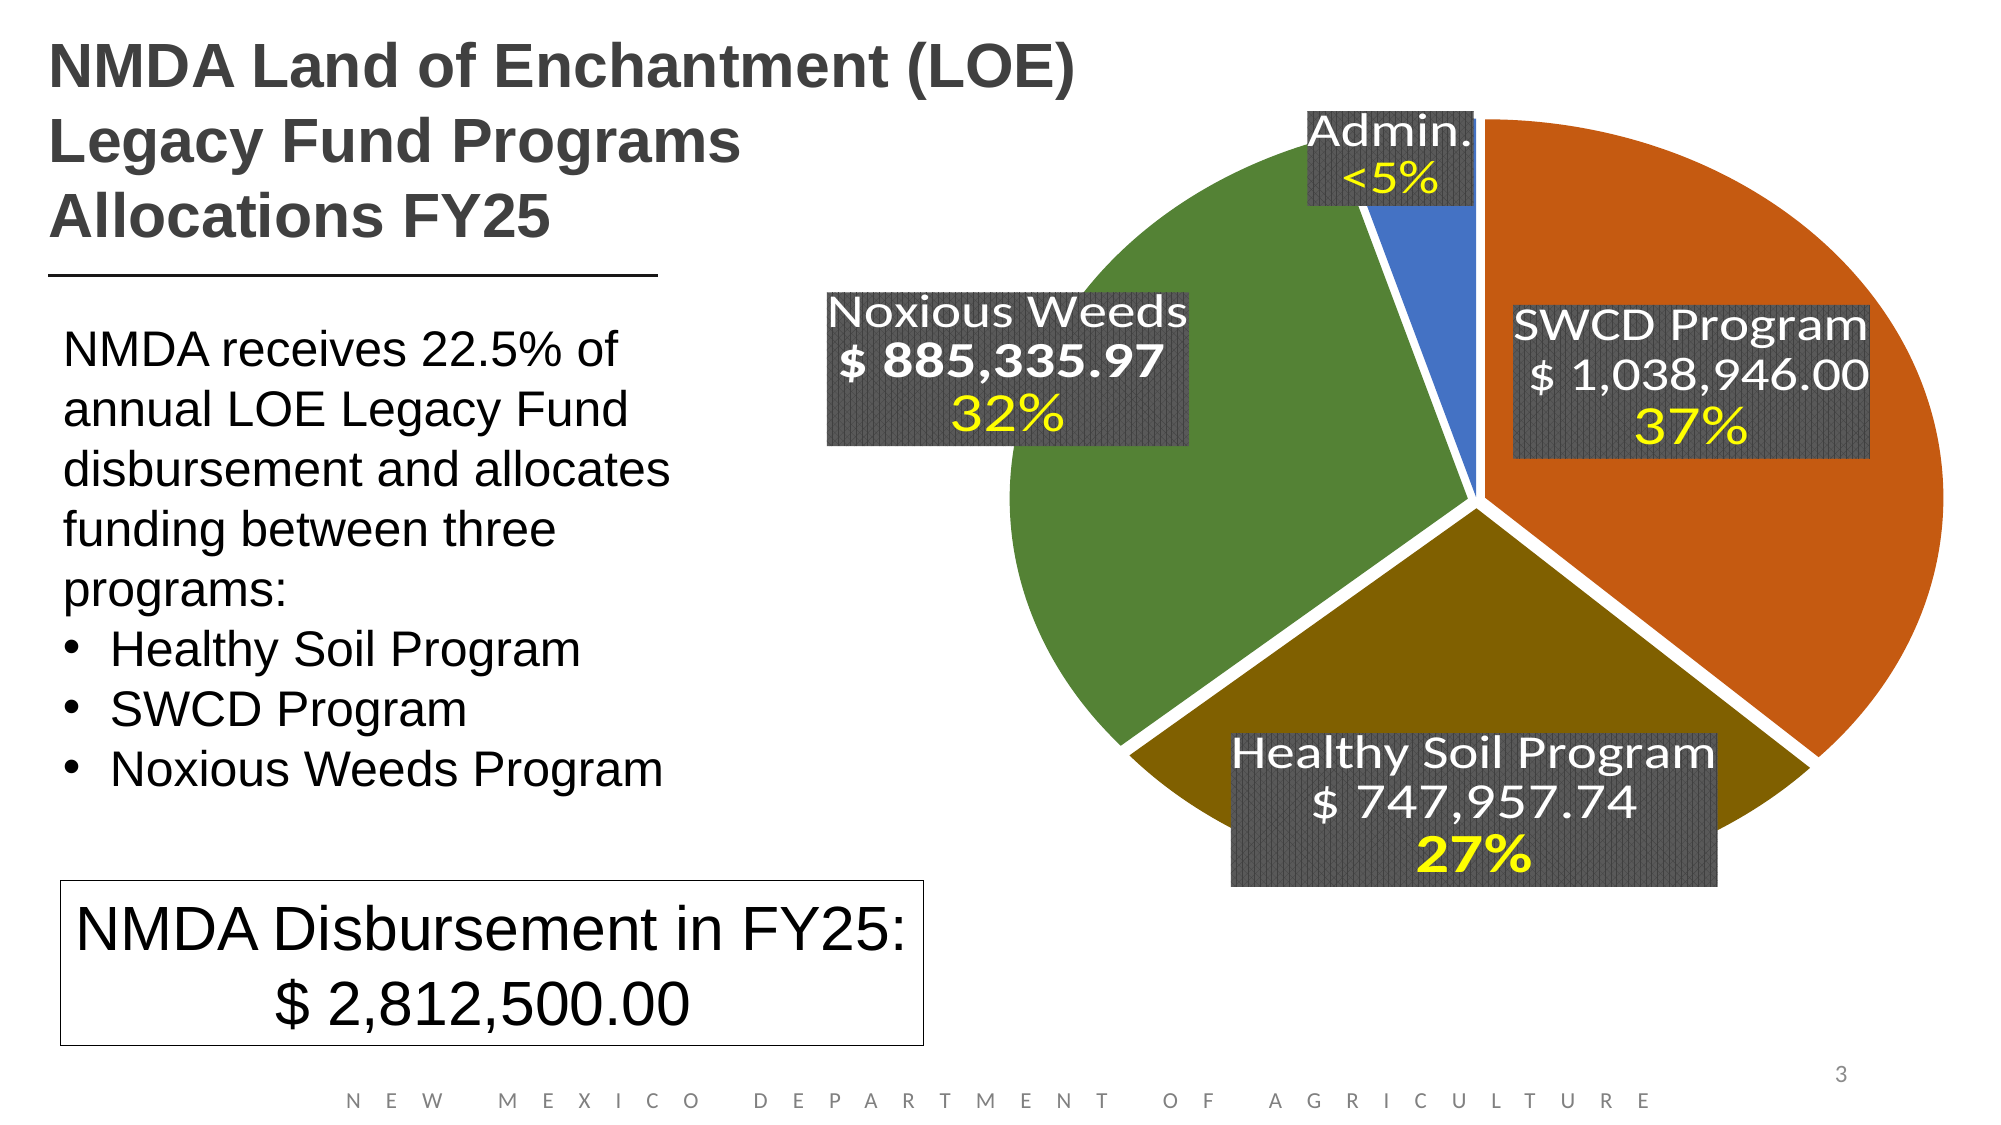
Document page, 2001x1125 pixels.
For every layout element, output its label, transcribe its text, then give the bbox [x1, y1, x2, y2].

text_box NMDA Land of Enchantment (LOE) Legacy Fund Programs Allocations FY25 [34, 17, 1179, 257]
chart [657, 21, 2000, 1048]
text_box NMDA Disbursement in FY25: $ 2,812,500.00 [60, 880, 657, 1046]
text_box NEW MEXICO DEPARTMENT OF AGRICULTURE [0, 1077, 1999, 1121]
text_box NMDA receives 22.5% of annual LOE Legacy Fund disbursement and allocates funding between three programs: Healthy Soil Program SWCD Program Noxious Weeds Program [48, 309, 657, 804]
slide_number 3 [1412, 1048, 1863, 1103]
